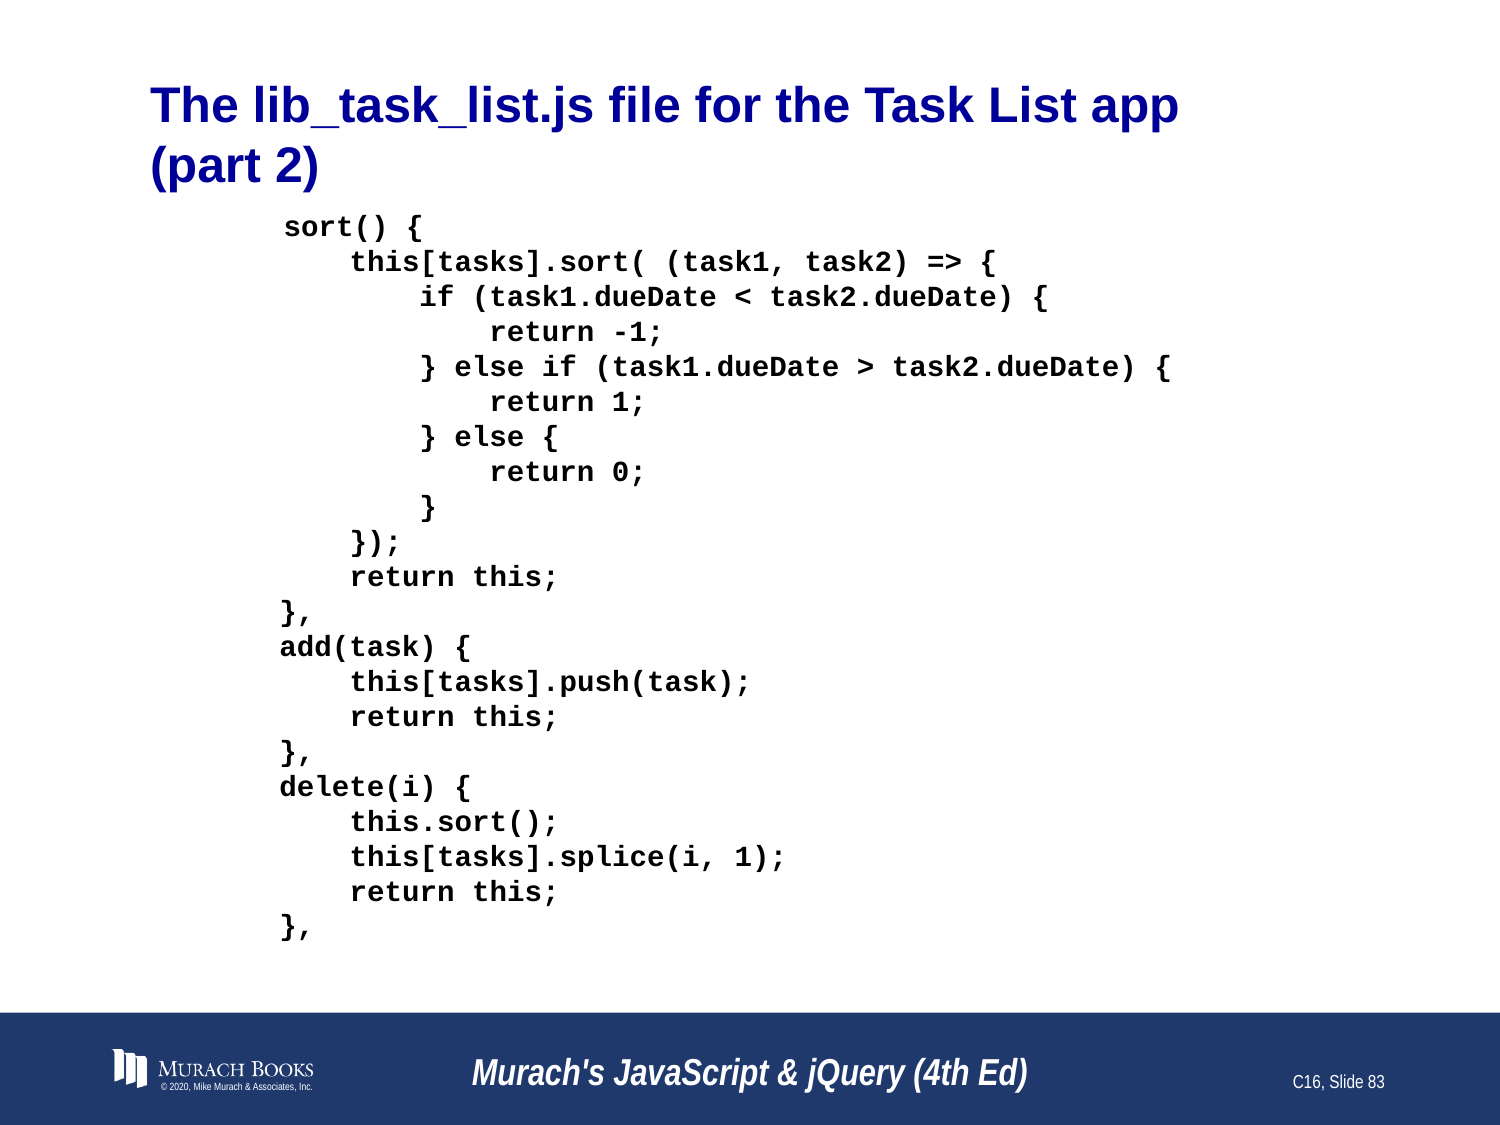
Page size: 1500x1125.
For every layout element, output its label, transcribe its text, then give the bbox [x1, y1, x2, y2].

list sort() { this[tasks].sort( (task1, task2) => { if (task1.dueDate < task2.dueDate) { return -1; } else if (task1.dueDate > task2.dueDate) { return 1; } else { return 0; } }); return this; }, add(task) { this[tasks].push(task); return this; }, delete(i) { this.sort(); this[tasks].splice(i, 1); return this; }, [137, 200, 1350, 1000]
slide_number C16, Slide 83 [1087, 1025, 1400, 1100]
slide_number Murach's JavaScript & jQuery (4th Ed) [463, 1025, 1050, 1100]
footer © 2020, Mike Murach & Associates, Inc. [12, 1025, 463, 1100]
title The lib_task_list.js file for the Task List app (part 2) [150, 72, 1350, 194]
